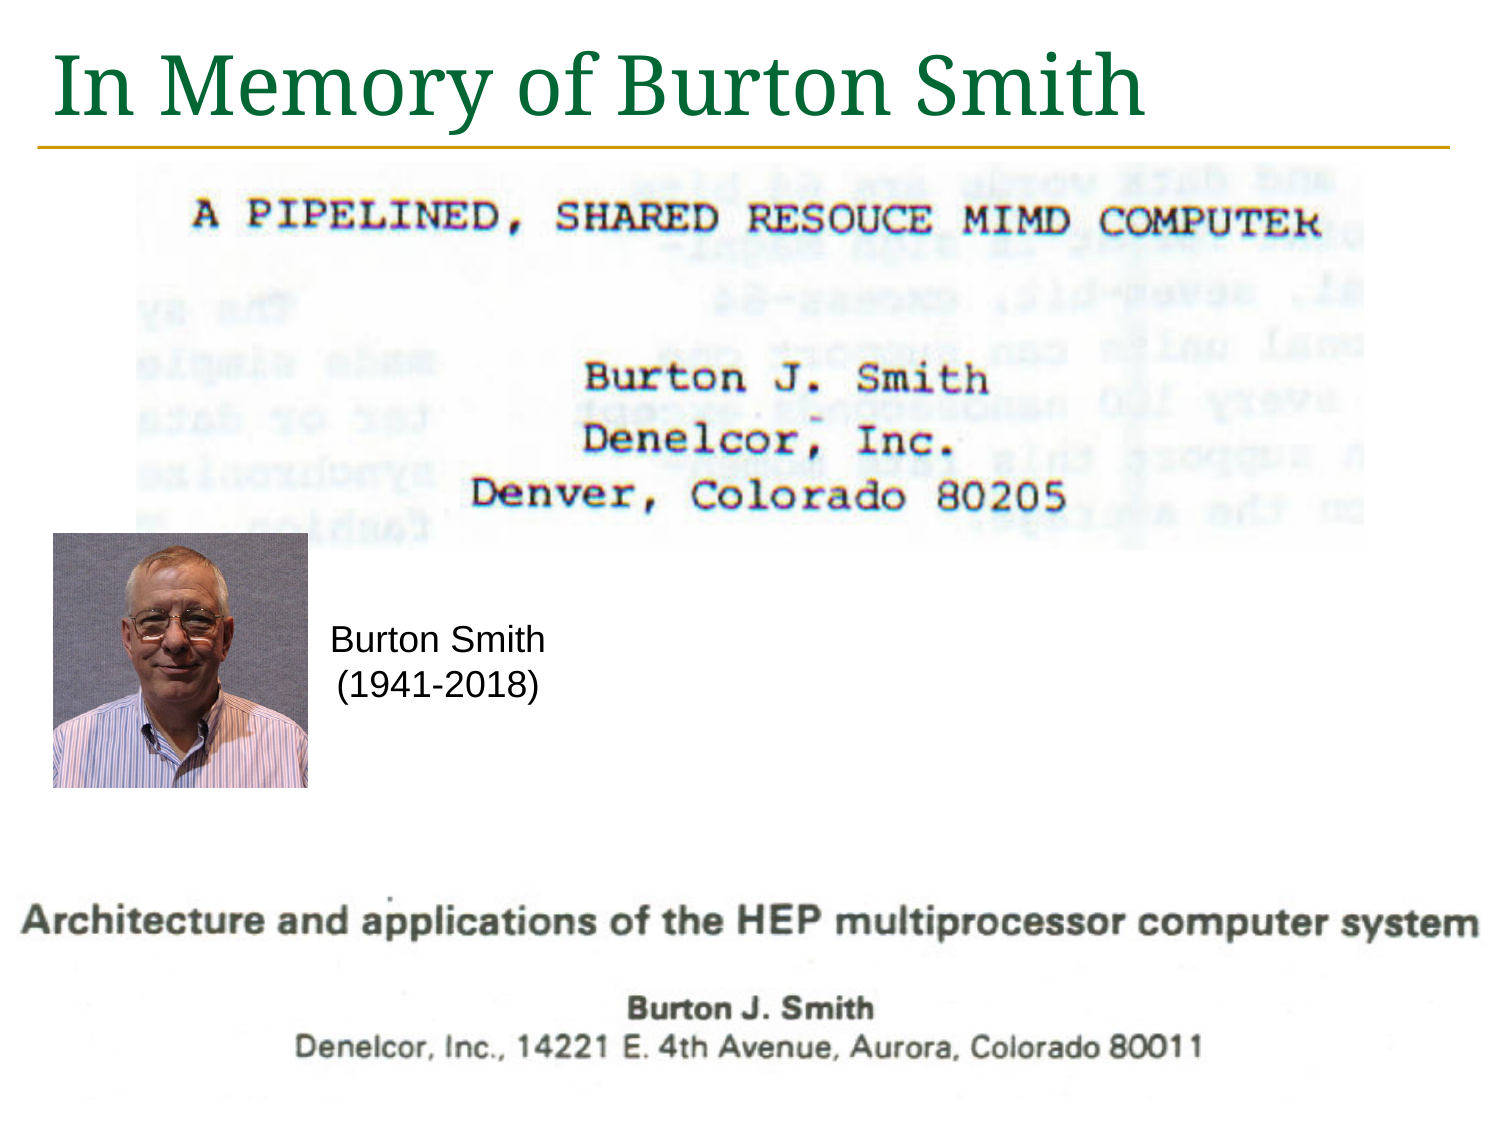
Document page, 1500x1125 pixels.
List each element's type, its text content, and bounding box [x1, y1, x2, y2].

text_box Burton Smith (1941-2018) [314, 607, 562, 713]
picture [0, 877, 1500, 1101]
title In Memory of Burton Smith [37, 24, 1450, 200]
picture [53, 162, 1364, 788]
